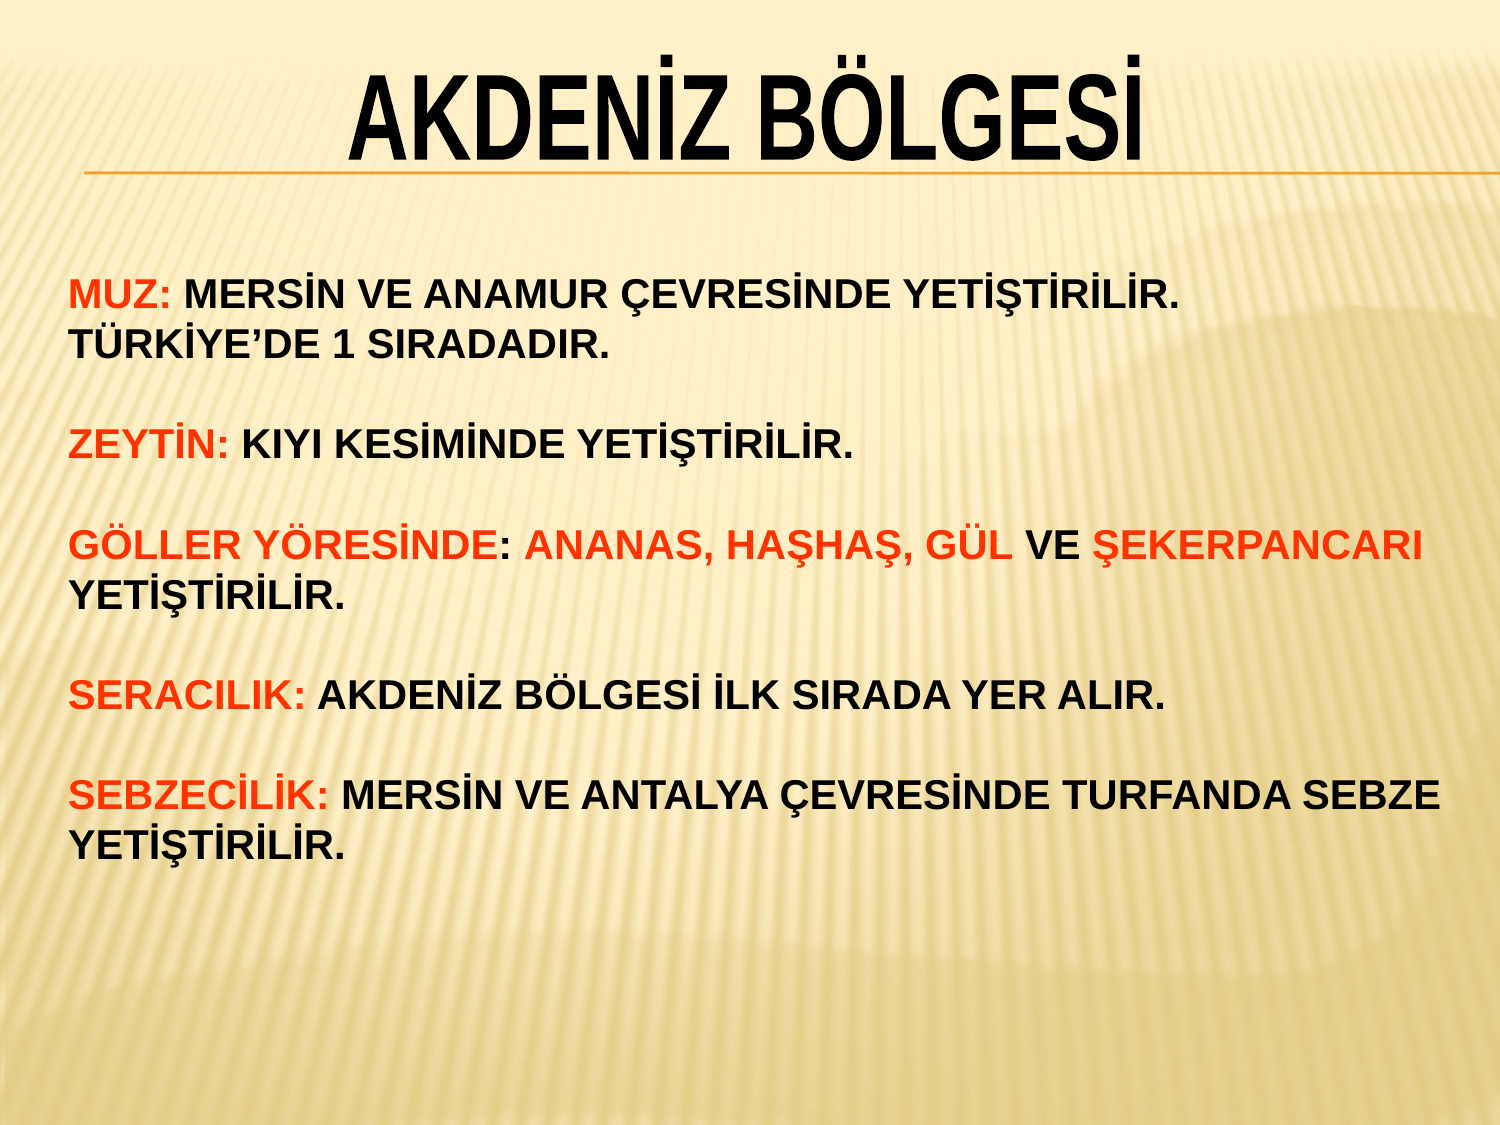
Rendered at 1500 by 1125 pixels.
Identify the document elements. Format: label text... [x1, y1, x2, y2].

text_box MUZ: MERSİN VE ANAMUR ÇEVRESİNDE YETİŞTİRİLİR. TÜRKİYE’DE 1 SIRADADIR. ZEYTİN: KIYI KESİMİNDE YETİŞTİRİLİR. GÖLLER YÖRESİNDE: ANANAS, HAŞHAŞ, GÜL VE ŞEKERPANCARI YETİŞTİRİLİR. SERACILIK: AKDENİZ BÖLGESİ İLK SIRADA YER ALIR. SEBZECİLİK: MERSİN VE ANTALYA ÇEVRESİNDE TURFANDA SEBZE YETİŞTİRİLİR. [53, 209, 1459, 875]
